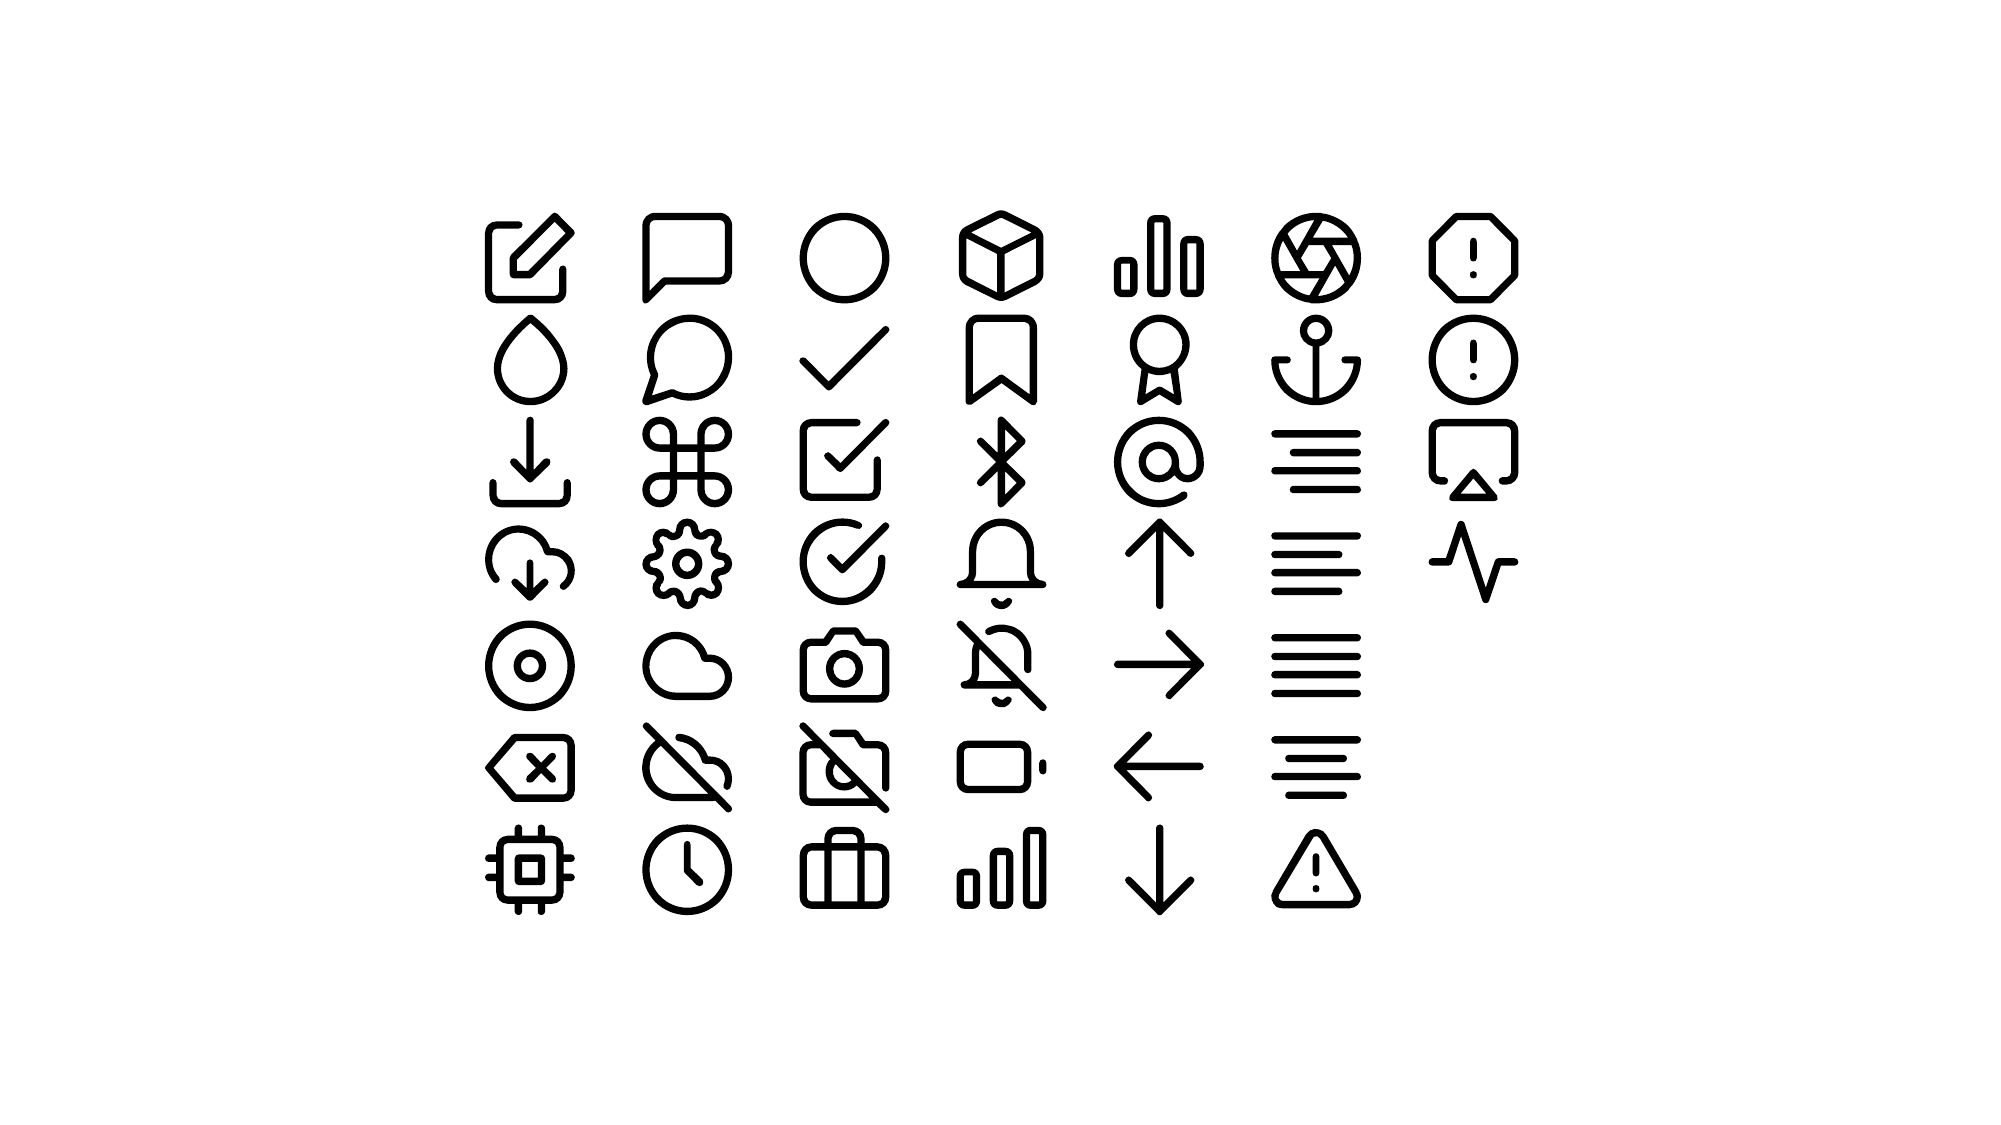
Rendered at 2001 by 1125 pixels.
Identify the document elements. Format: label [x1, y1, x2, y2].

text_box [642, 631, 733, 701]
text_box [1271, 314, 1362, 406]
text_box [1039, 759, 1047, 775]
text_box [1428, 314, 1519, 406]
text_box [489, 478, 571, 508]
text_box [511, 559, 549, 601]
text_box [1289, 485, 1362, 494]
text_box [826, 522, 890, 574]
text_box [485, 525, 575, 590]
text_box [1271, 568, 1362, 577]
text_box [1271, 689, 1362, 698]
text_box [799, 418, 881, 501]
text_box [799, 627, 890, 703]
text_box [956, 868, 981, 909]
text_box [956, 518, 1047, 589]
text_box [1428, 418, 1519, 485]
text_box [1271, 670, 1362, 679]
text_box [1271, 212, 1362, 304]
text_box [1449, 468, 1498, 502]
text_box [642, 722, 733, 813]
text_box [509, 212, 575, 279]
text_box [642, 824, 733, 916]
text_box [1289, 448, 1362, 457]
text_box [958, 210, 1044, 302]
text_box [493, 314, 568, 406]
text_box [642, 518, 733, 610]
text_box [956, 740, 1032, 794]
text_box [485, 620, 575, 712]
text_box [642, 416, 733, 508]
text_box [642, 212, 733, 304]
text_box [1271, 634, 1362, 642]
text_box [956, 620, 1047, 712]
text_box [485, 824, 575, 916]
text_box [1271, 828, 1361, 909]
text_box [484, 733, 575, 802]
text_box [824, 418, 890, 473]
text_box [1147, 215, 1171, 298]
text_box [1022, 826, 1047, 909]
text_box [1271, 532, 1362, 540]
text_box [1271, 467, 1362, 475]
text_box [1125, 824, 1195, 916]
text_box [976, 416, 1026, 508]
text_box [1271, 587, 1343, 596]
text_box [799, 826, 890, 909]
text_box [1285, 791, 1347, 799]
text_box [1113, 416, 1204, 508]
text_box [1129, 314, 1190, 406]
text_box [1271, 772, 1362, 781]
text_box [484, 221, 567, 304]
text_box [799, 722, 890, 814]
text_box [1271, 736, 1362, 744]
text_box [642, 314, 733, 406]
text_box [1125, 518, 1195, 610]
text_box [1113, 629, 1204, 700]
text_box [1428, 520, 1519, 604]
text_box [989, 847, 1014, 909]
text_box [1428, 212, 1519, 304]
text_box [799, 325, 890, 391]
text_box [799, 518, 886, 606]
text_box [990, 597, 1013, 610]
text_box [965, 314, 1038, 406]
text_box [1180, 235, 1204, 298]
text_box [1271, 430, 1362, 438]
text_box [1271, 550, 1343, 559]
text_box [1113, 256, 1138, 298]
text_box [510, 416, 551, 483]
text_box [1113, 731, 1204, 802]
text_box [1285, 754, 1347, 763]
text_box [1271, 652, 1362, 661]
text_box [799, 212, 890, 304]
